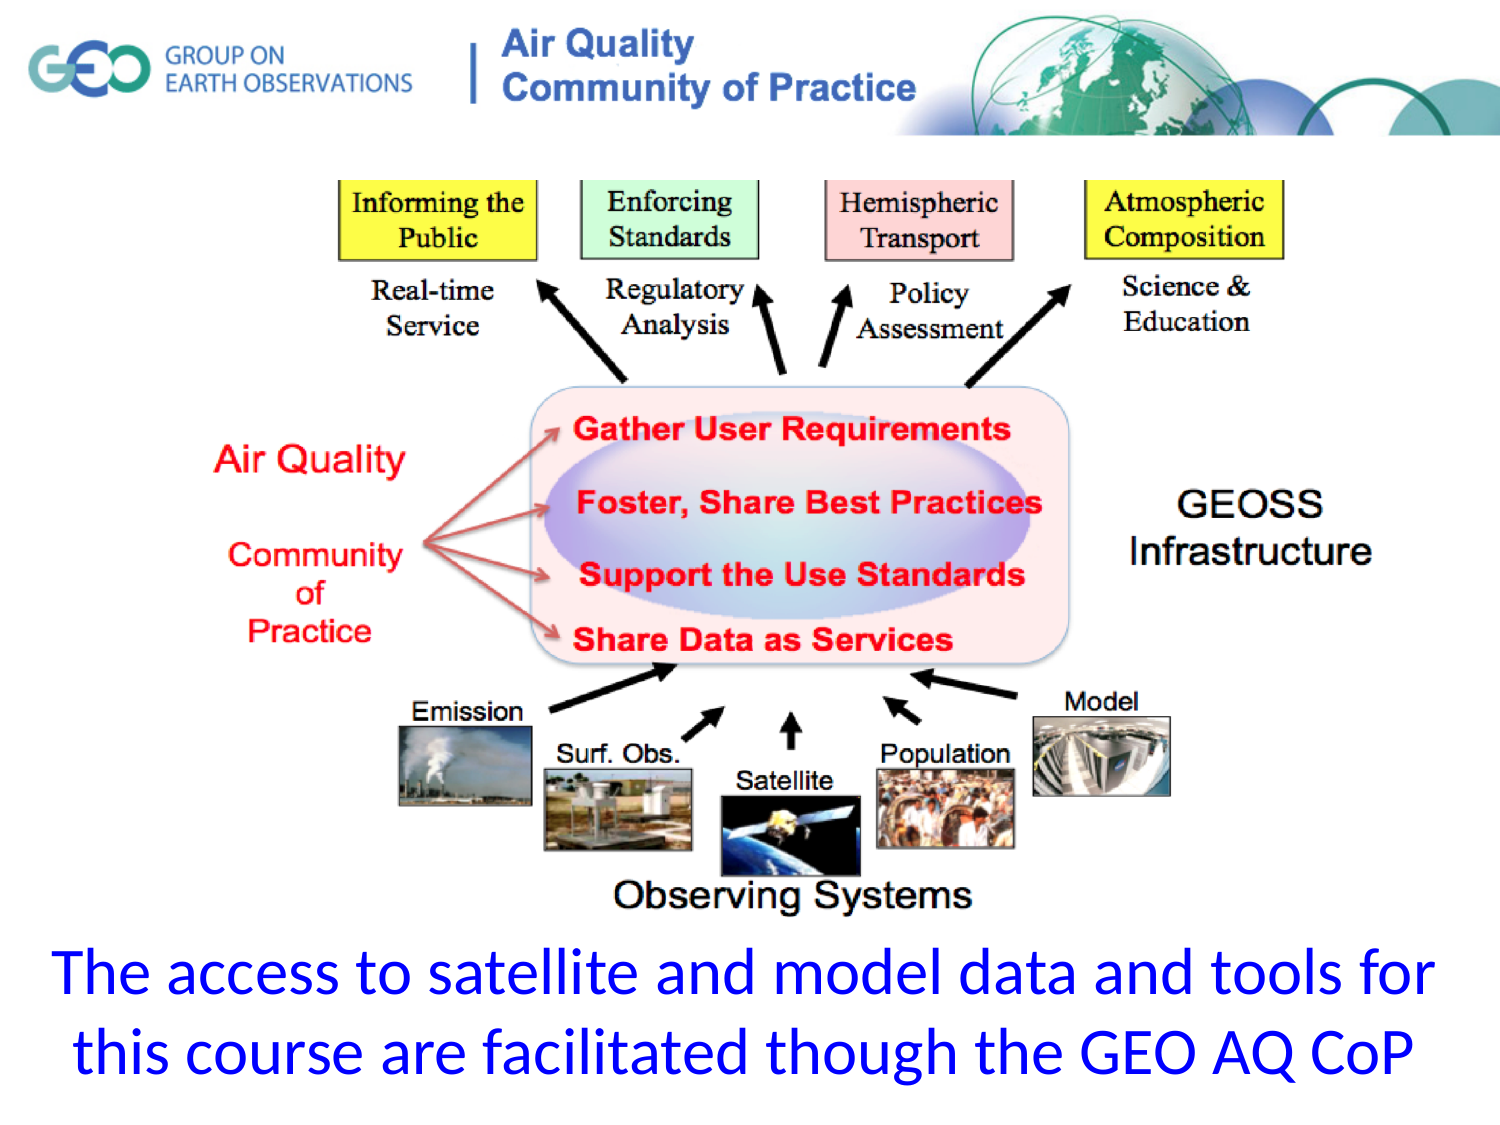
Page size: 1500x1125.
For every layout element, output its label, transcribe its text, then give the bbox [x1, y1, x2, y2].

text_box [184, 180, 1385, 921]
text_box The access to satellite and model data and tools for this course are facilitated though the GEO AQ CoP [18, 920, 1470, 1095]
picture [0, 0, 1500, 137]
